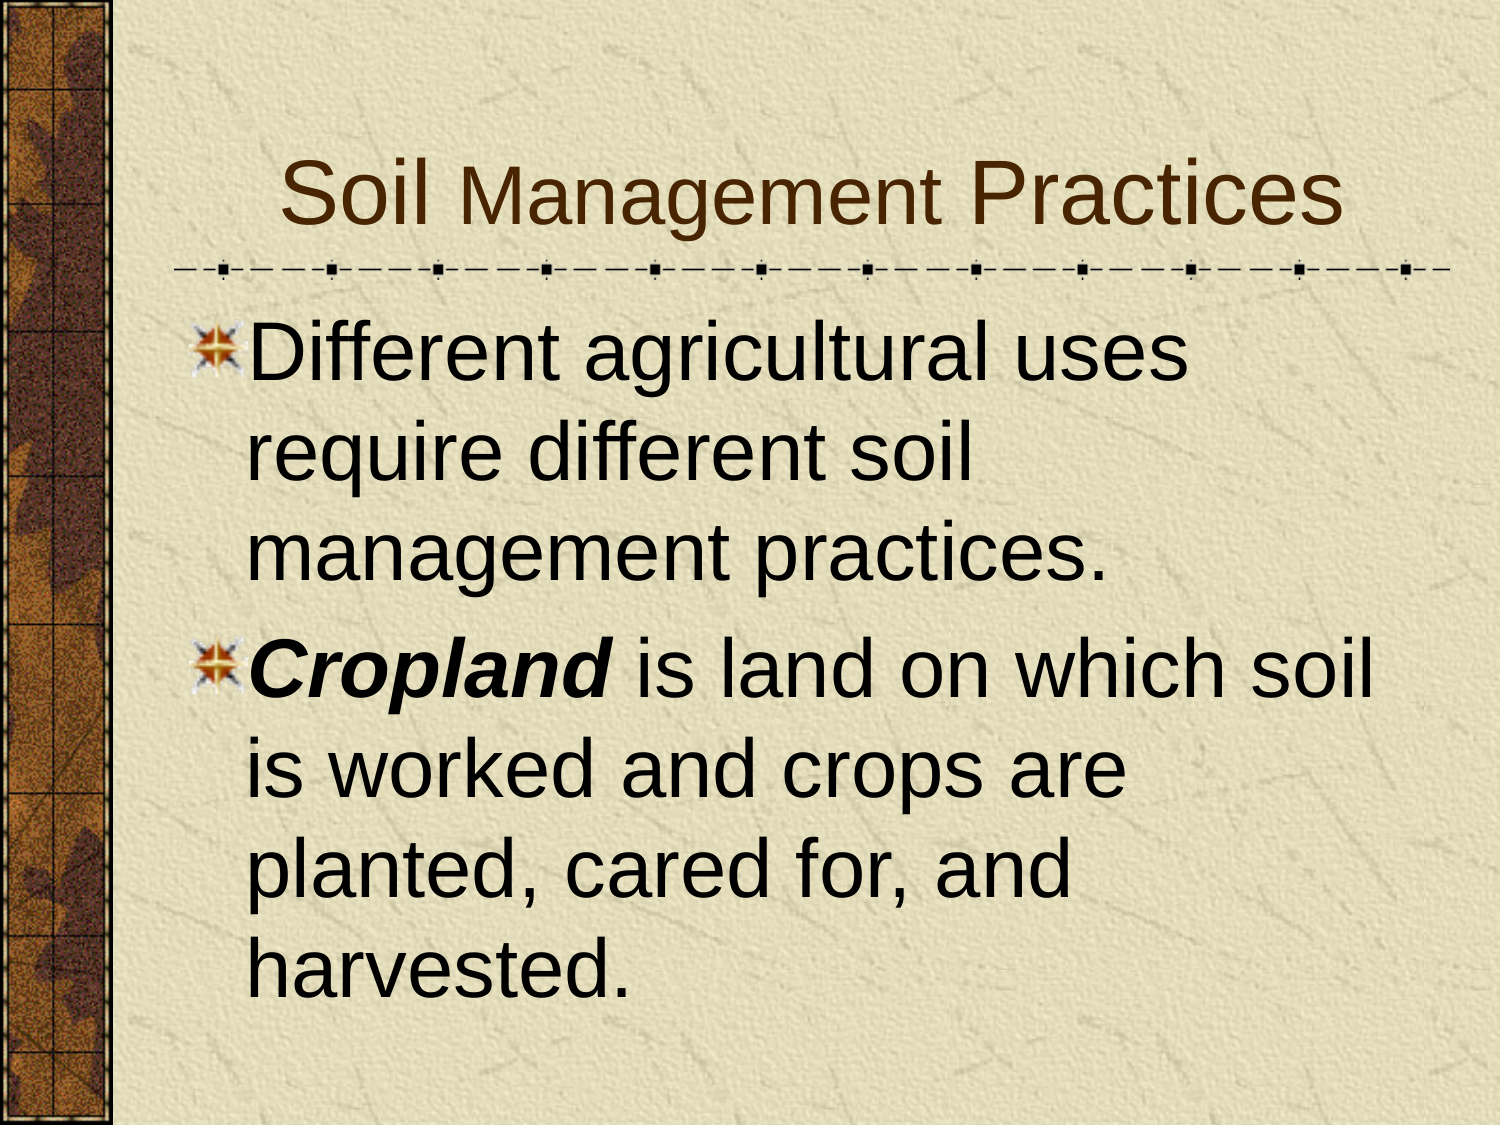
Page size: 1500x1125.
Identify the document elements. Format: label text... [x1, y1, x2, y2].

list Different agricultural uses require different soil management practices. Cropland is land on which soil is worked and crops are planted, cared for, and harvested. [173, 289, 1449, 965]
title Soil Management Practices [174, 62, 1451, 251]
picture [0, 0, 1500, 1125]
